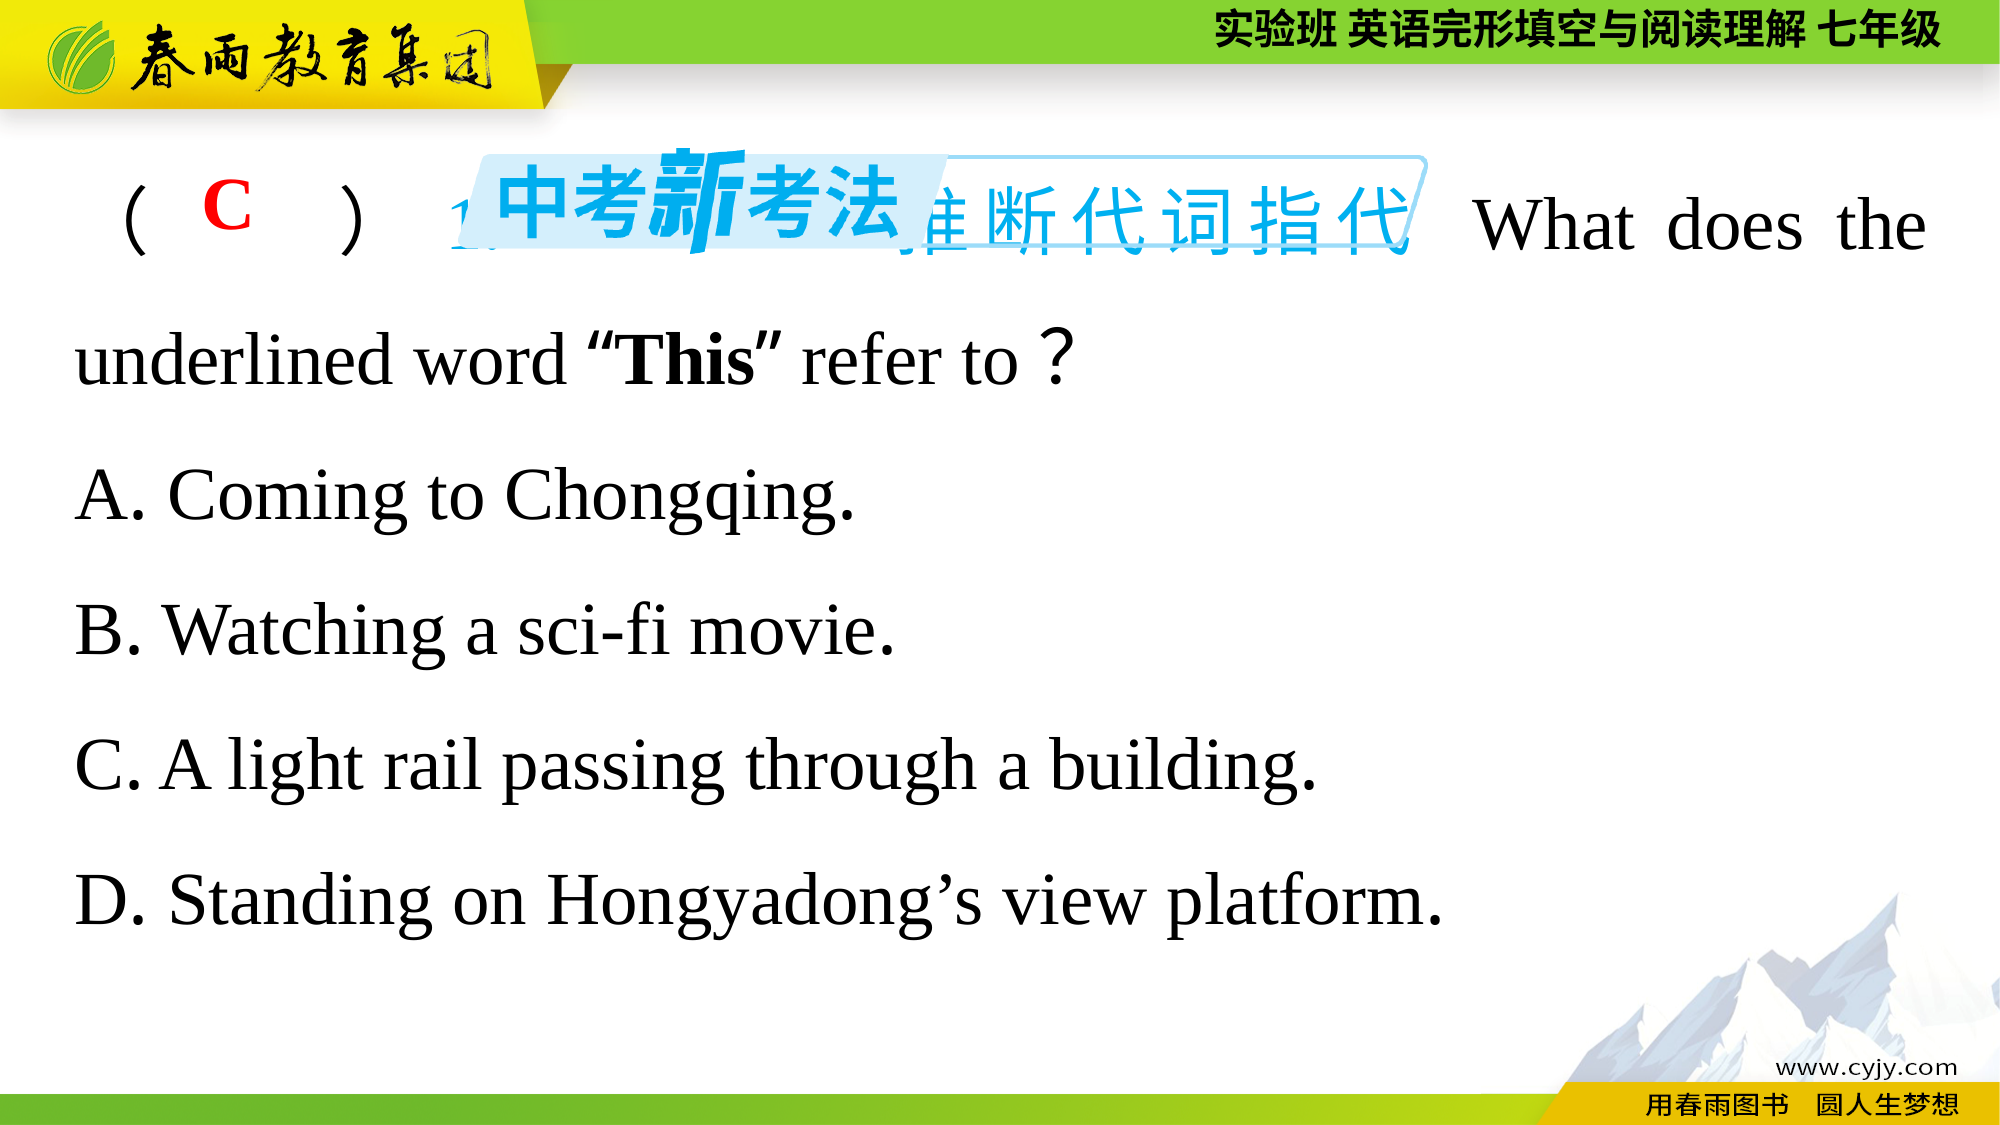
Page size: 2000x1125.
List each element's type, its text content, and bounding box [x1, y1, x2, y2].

picture [0, 0, 2000, 1125]
list （ ）1. 推断代词指代 What does the underlined word “This” refer to？ A. Coming to Chongqing. B. Watching a sci-fi movie. C. A light rail passing through a building. D. Standing on Hongyadong’s view platform. [59, 122, 1944, 939]
text_box C [186, 146, 271, 252]
